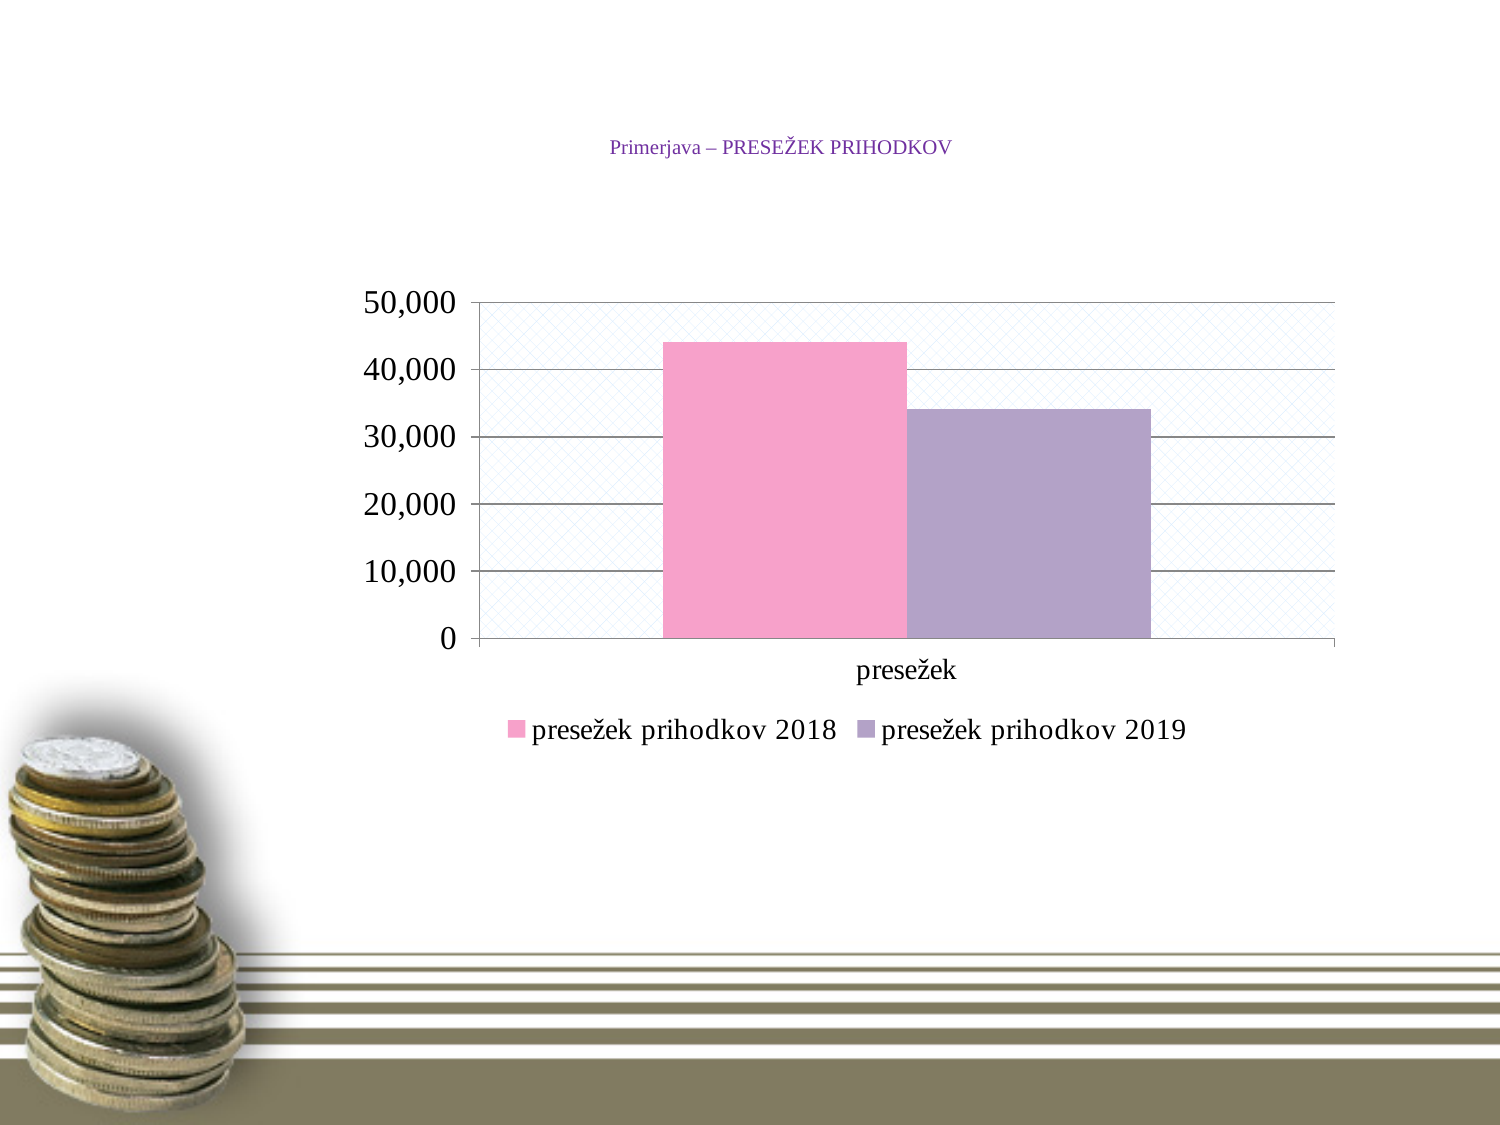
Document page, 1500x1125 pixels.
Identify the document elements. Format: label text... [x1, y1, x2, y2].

picture [0, 0, 1500, 1125]
title Primerjava – PRESEŽEK PRIHODKOV [229, 125, 1333, 208]
chart [312, 255, 1384, 752]
